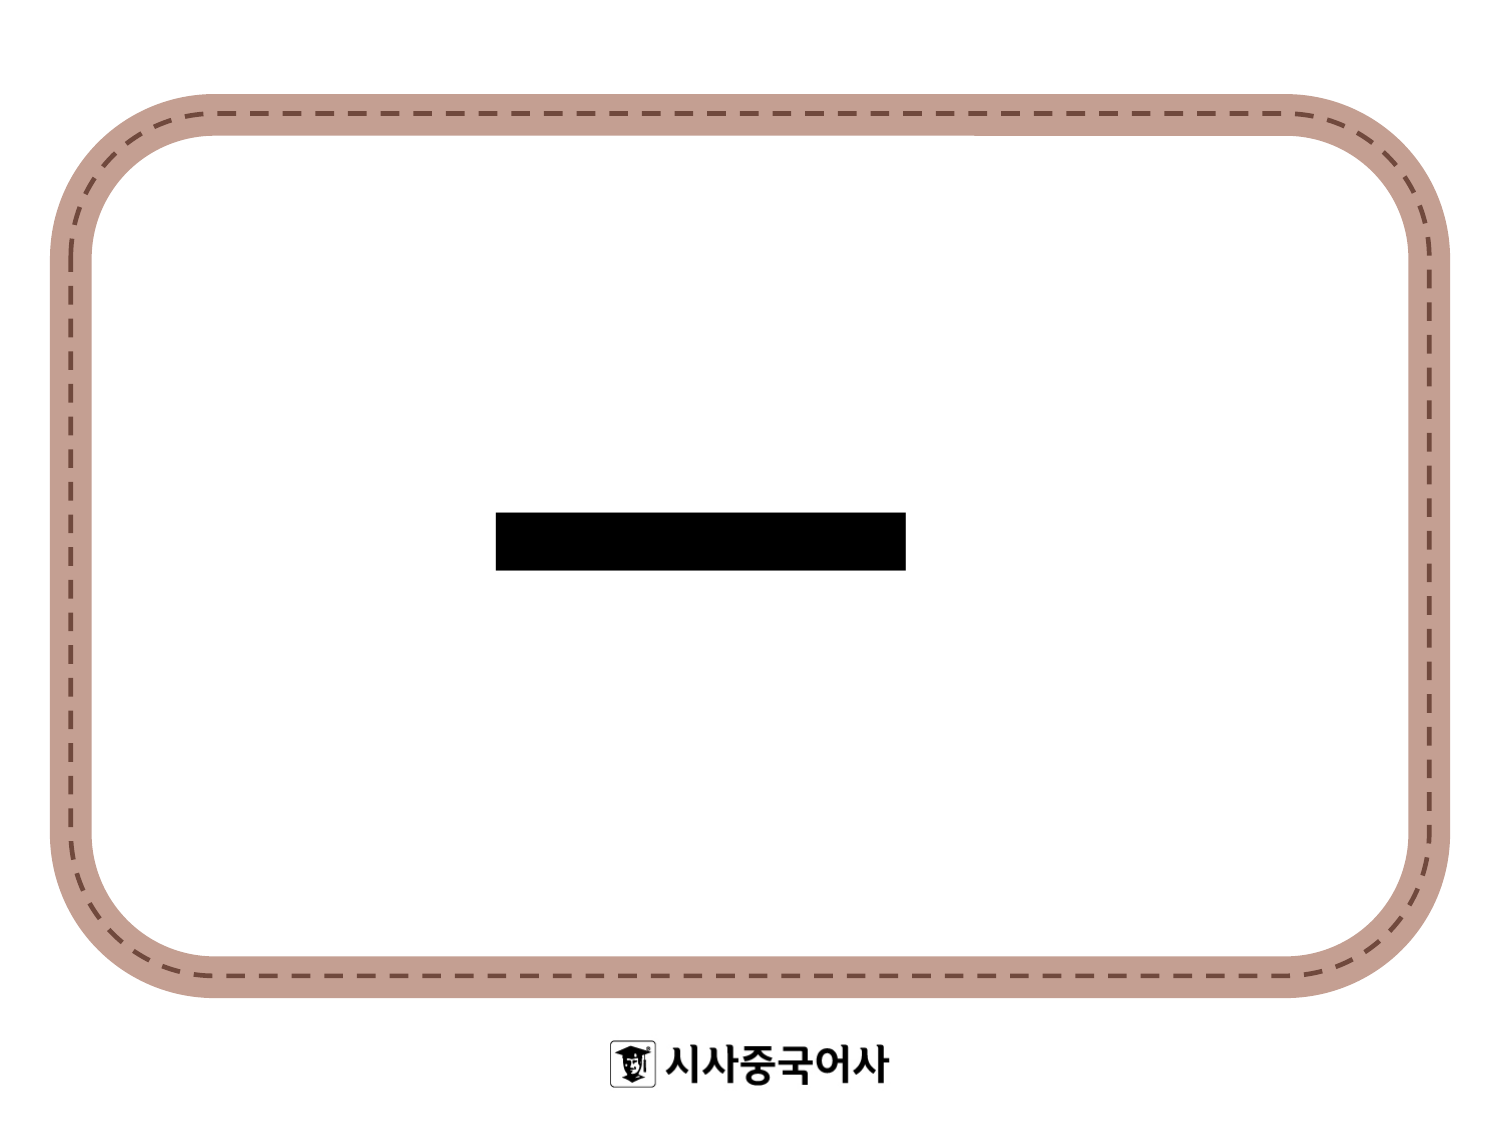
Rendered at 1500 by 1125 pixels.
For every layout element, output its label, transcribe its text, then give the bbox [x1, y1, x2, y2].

text_box 一 [145, 189, 1354, 853]
picture [602, 1034, 898, 1094]
